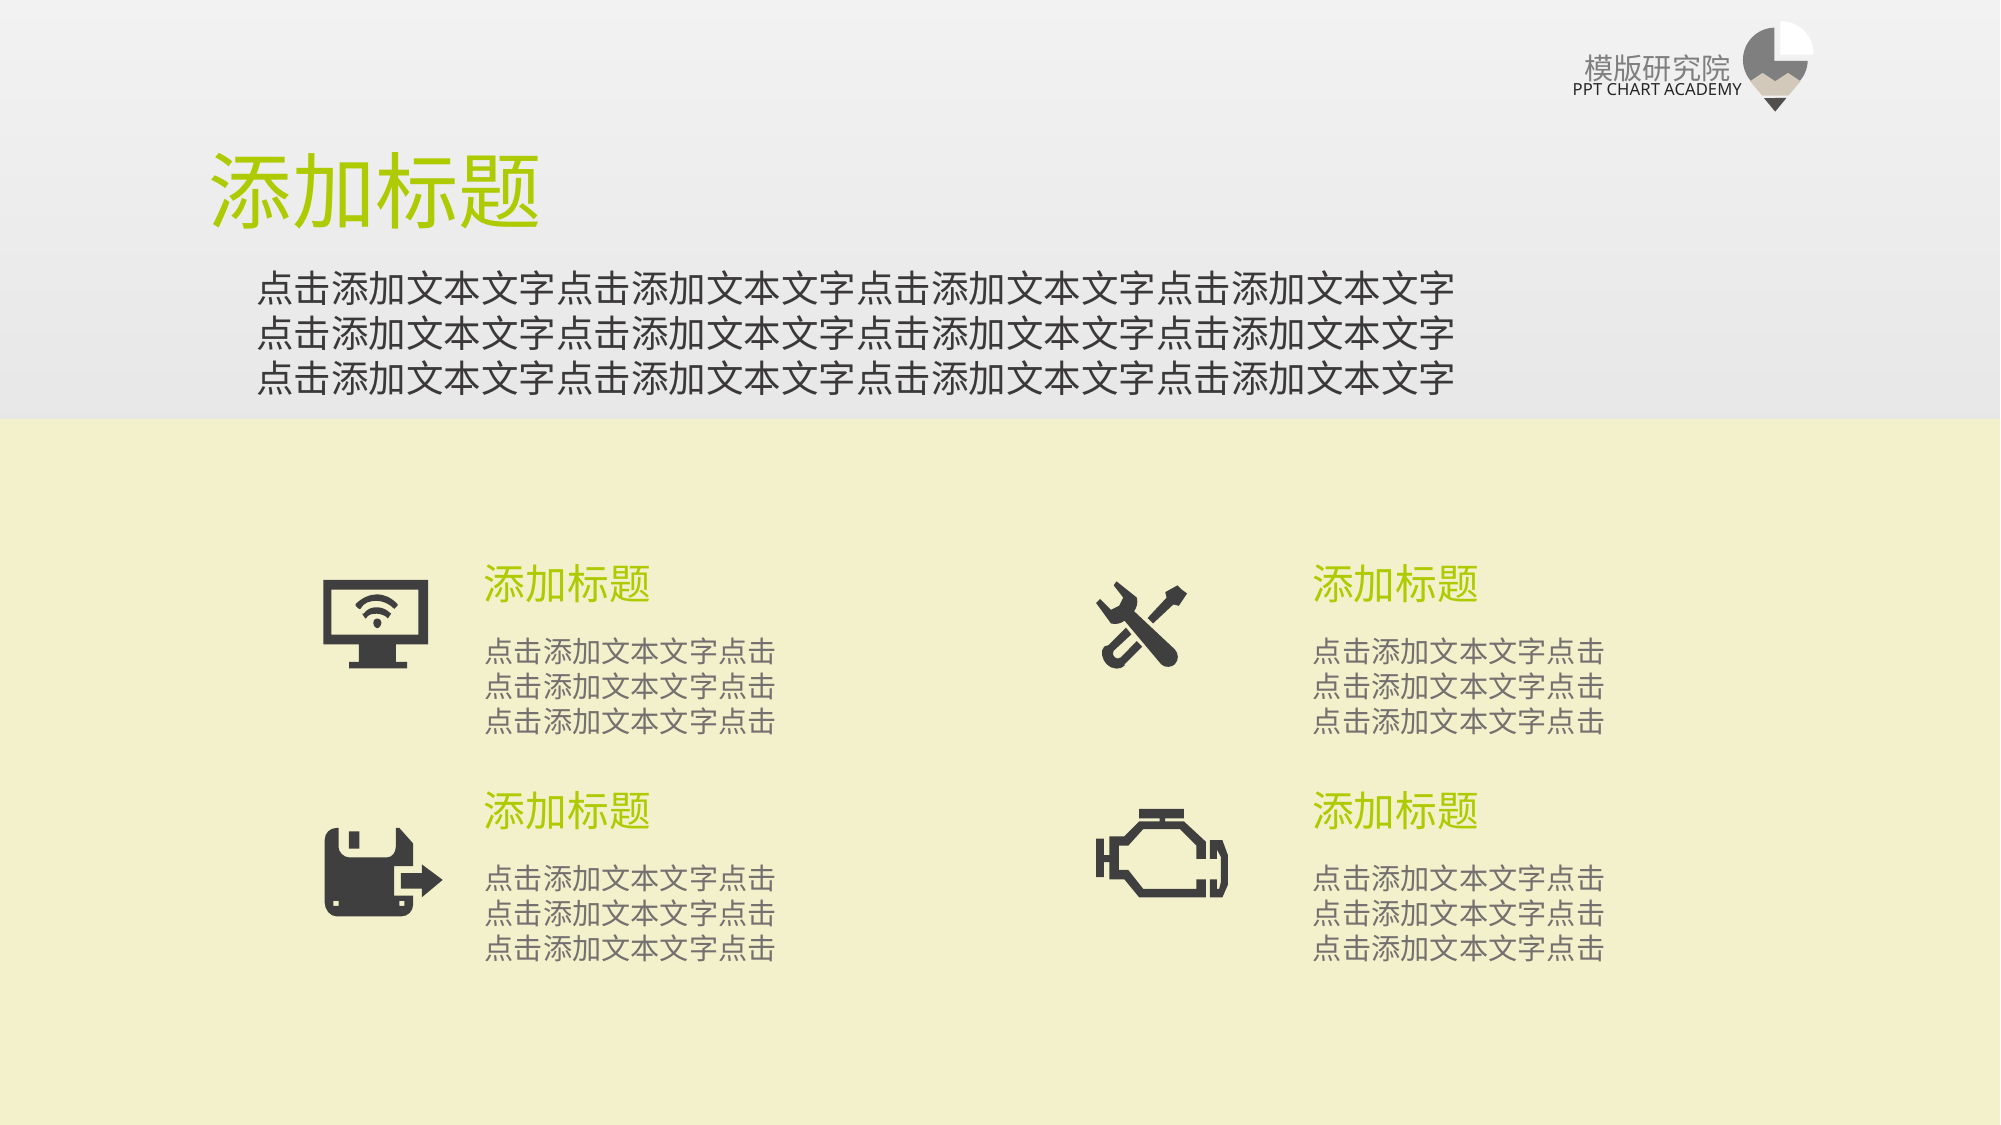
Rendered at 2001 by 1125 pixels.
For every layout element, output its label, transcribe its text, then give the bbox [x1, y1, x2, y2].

text_box [1102, 627, 1143, 669]
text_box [1742, 4, 1814, 112]
text_box 添加标题 [194, 131, 557, 246]
text_box 点击添加文本文字点击 点击添加文本文字点击 点击添加文本文字点击 [1298, 625, 1621, 746]
text_box 添加标题 [469, 550, 666, 616]
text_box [1568, 42, 1737, 100]
text_box 点击添加文本文字点击 点击添加文本文字点击 点击添加文本文字点击 [469, 853, 792, 973]
text_box 点击添加文本文字点击添加文本文字点击添加文本文字点击添加文本文字 点击添加文本文字点击添加文本文字点击添加文本文字点击添加文本文字 点击添加文本文字点击添加文本文字点击添加文本文字点击添加文本文字 [241, 257, 1472, 407]
text_box [324, 827, 414, 917]
text_box 添加标题 [469, 777, 666, 843]
text_box [0, 418, 2000, 1125]
text_box [400, 864, 443, 898]
text_box [1096, 581, 1178, 667]
text_box [1096, 808, 1206, 898]
text_box 点击添加文本文字点击 点击添加文本文字点击 点击添加文本文字点击 [1298, 853, 1621, 973]
text_box [1147, 585, 1188, 624]
text_box [323, 579, 429, 669]
text_box 添加标题 [1297, 550, 1495, 616]
text_box 添加标题 [1297, 777, 1495, 843]
text_box 点击添加文本文字点击 点击添加文本文字点击 点击添加文本文字点击 [469, 625, 792, 746]
text_box [1209, 840, 1228, 898]
